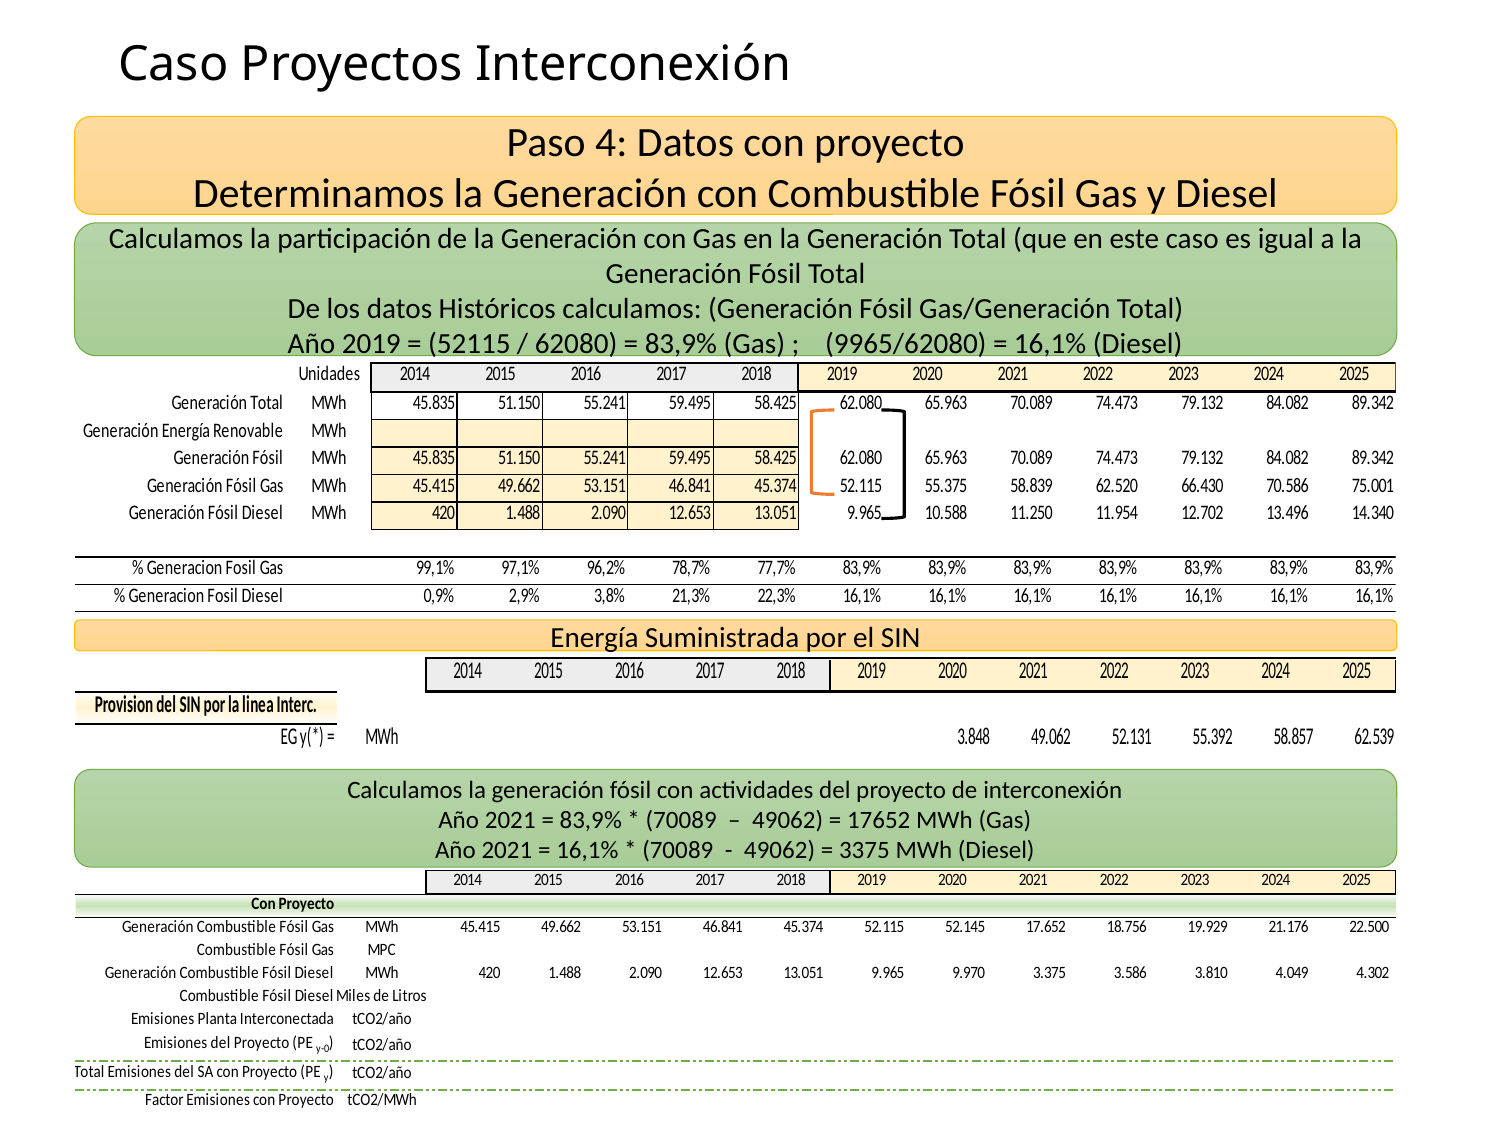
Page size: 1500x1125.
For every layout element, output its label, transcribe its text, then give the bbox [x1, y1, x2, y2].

picture [74, 657, 1397, 757]
text_box Calculamos la participación de la Generación con Gas en la Generación Total (que en este caso es igual a la Generación Fósil Total De los datos Históricos calculamos: (Generación Fósil Gas/Generación Total) Año 2019 = (52115 / 62080) = 83,9% (Gas) ; (9965/62080) = 16,1% (Diesel) [73, 222, 1398, 357]
picture [74, 869, 1397, 1115]
text_box Energía Suministrada por el SIN [73, 619, 1398, 652]
text_box Calculamos la generación fósil con actividades del proyecto de interconexión Año 2021 = 83,9% * (70089 – 49062) = 17652 MWh (Gas) Año 2021 = 16,1% * (70089 - 49062) = 3375 MWh (Diesel) [73, 768, 1398, 868]
title Caso Proyectos Interconexión [103, 30, 1397, 100]
picture [74, 362, 1397, 613]
text_box Paso 4: Datos con proyecto Determinamos la Generación con Combustible Fósil Gas y Diesel [73, 115, 1398, 215]
